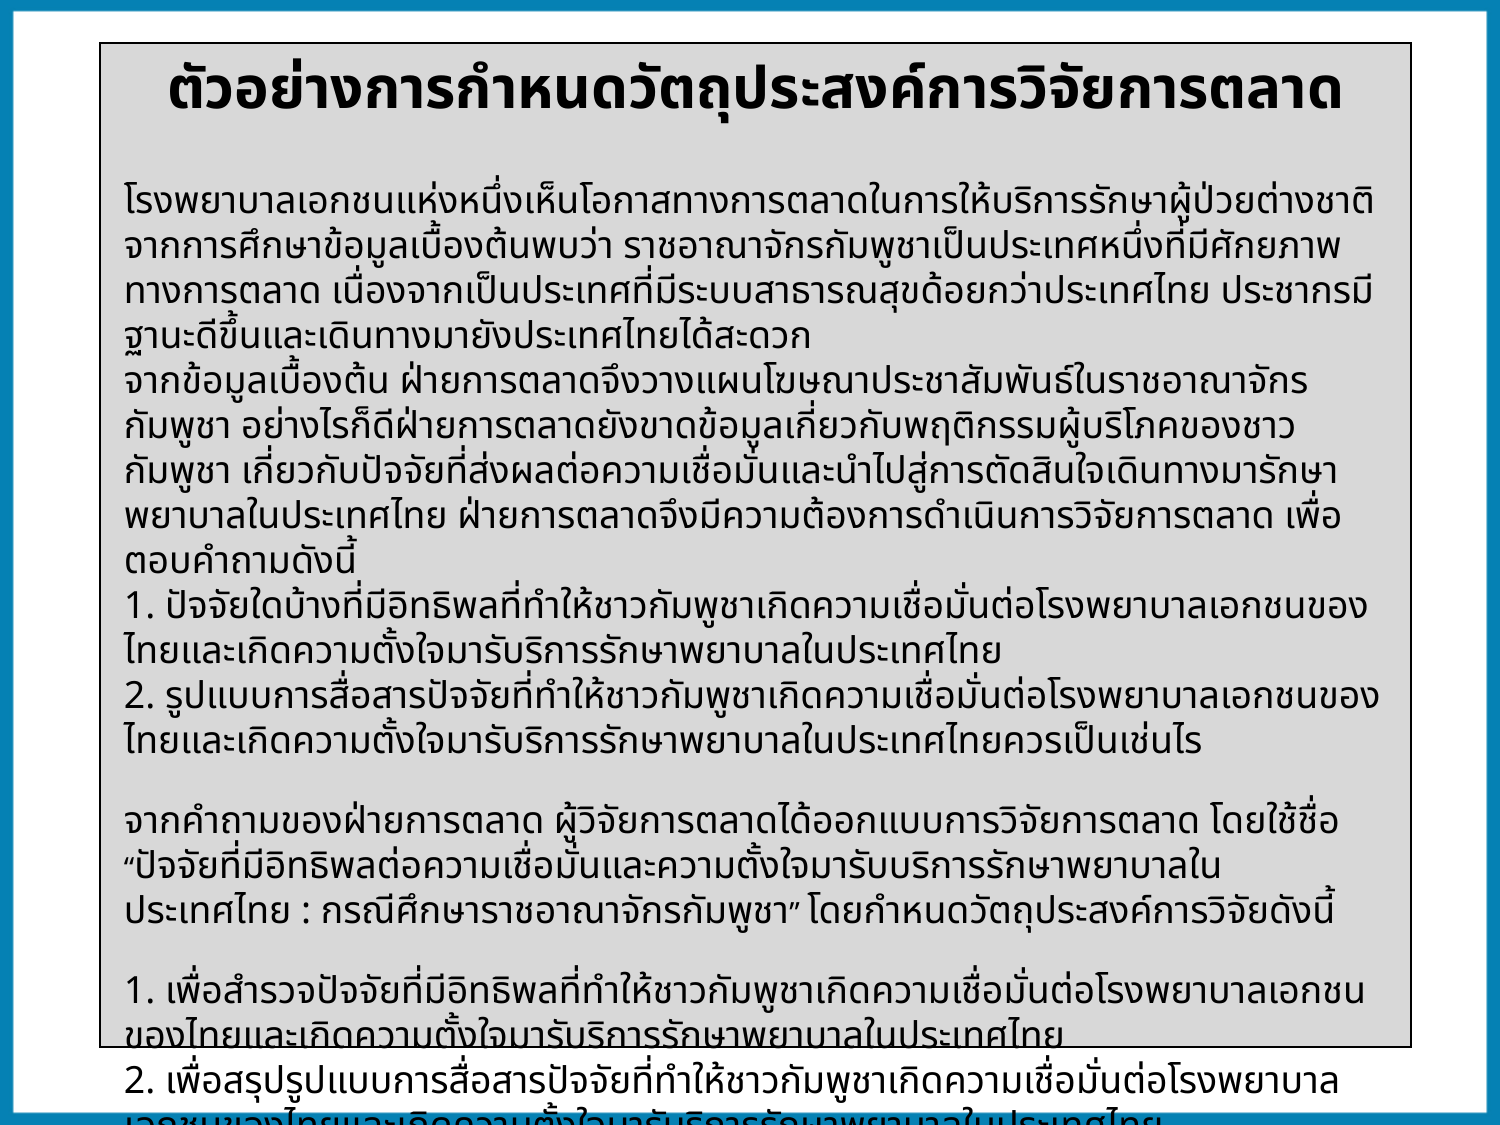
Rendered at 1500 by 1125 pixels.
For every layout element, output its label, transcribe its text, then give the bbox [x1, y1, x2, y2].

text_box ตัวอย่างการกำหนดวัตถุประสงค์การวิจัยการตลาด โรงพยาบาลเอกชนแห่งหนึ่งเห็นโอกาสทางการตลาดในการให้บริการรักษาผู้ป่วยต่างชาติ จากการศึกษาข้อมูลเบื้องต้นพบว่า ราชอาณาจักรกัมพูชาเป็นประเทศหนึ่งที่มีศักยภาพทางการตลาด เนื่องจากเป็นประเทศที่มีระบบสาธารณสุขด้อยกว่าประเทศไทย ประชากรมีฐานะดีขึ้นและเดินทางมายังประเทศไทยได้สะดวก จากข้อมูลเบื้องต้น ฝ่ายการตลาดจึงวางแผนโฆษณาประชาสัมพันธ์ในราชอาณาจักรกัมพูชา อย่างไรก็ดีฝ่ายการตลาดยังขาดข้อมูลเกี่ยวกับพฤติกรรมผู้บริโภคของชาวกัมพูชา เกี่ยวกับปัจจัยที่ส่งผลต่อความเชื่อมั่นและนำไปสู่การตัดสินใจเดินทางมารักษาพยาบาลในประเทศไทย ฝ่ายการตลาดจึงมีความต้องการดำเนินการวิจัยการตลาด เพื่อตอบคำถามดังนี้ 1. ปัจจัยใดบ้างที่มีอิทธิพลที่ทำให้ชาวกัมพูชาเกิดความเชื่อมั่นต่อโรงพยาบาลเอกชนของไทยและเกิดความตั้งใจมารับริการรักษาพยาบาลในประเทศไทย 2. รูปแบบการสื่อสารปัจจัยที่ทำให้ชาวกัมพูชาเกิดความเชื่อมั่นต่อโรงพยาบาลเอกชนของไทยและเกิดความตั้งใจมารับริการรักษาพยาบาลในประเทศไทยควรเป็นเช่นไร จากคำถามของฝ่ายการตลาด ผู้วิจัยการตลาดได้ออกแบบการวิจัยการตลาด โดยใช้ชื่อ “ปัจจัยที่มีอิทธิพลต่อความเชื่อมั่นและความตั้งใจมารับบริการรักษาพยาบาลในประเทศไทย : กรณีศึกษาราชอาณาจักรกัมพูชา” โดยกำหนดวัตถุประสงค์การวิจัยดังนี้ 1. เพื่อสำรวจปัจจัยที่มีอิทธิพลที่ทำให้ชาวกัมพูชาเกิดความเชื่อมั่นต่อโรงพยาบาลเอกชนของไทยและเกิดความตั้งใจมารับริการรักษาพยาบาลในประเทศไทย 2. เพื่อสรุปรูปแบบการสื่อสารปัจจัยที่ทำให้ชาวกัมพูชาเกิดความเชื่อมั่นต่อโรงพยาบาลเอกชนของไทยและเกิดความตั้งใจมารับริการรักษาพยาบาลในประเทศไทย [100, 42, 1412, 1047]
picture [13, 11, 1487, 1125]
